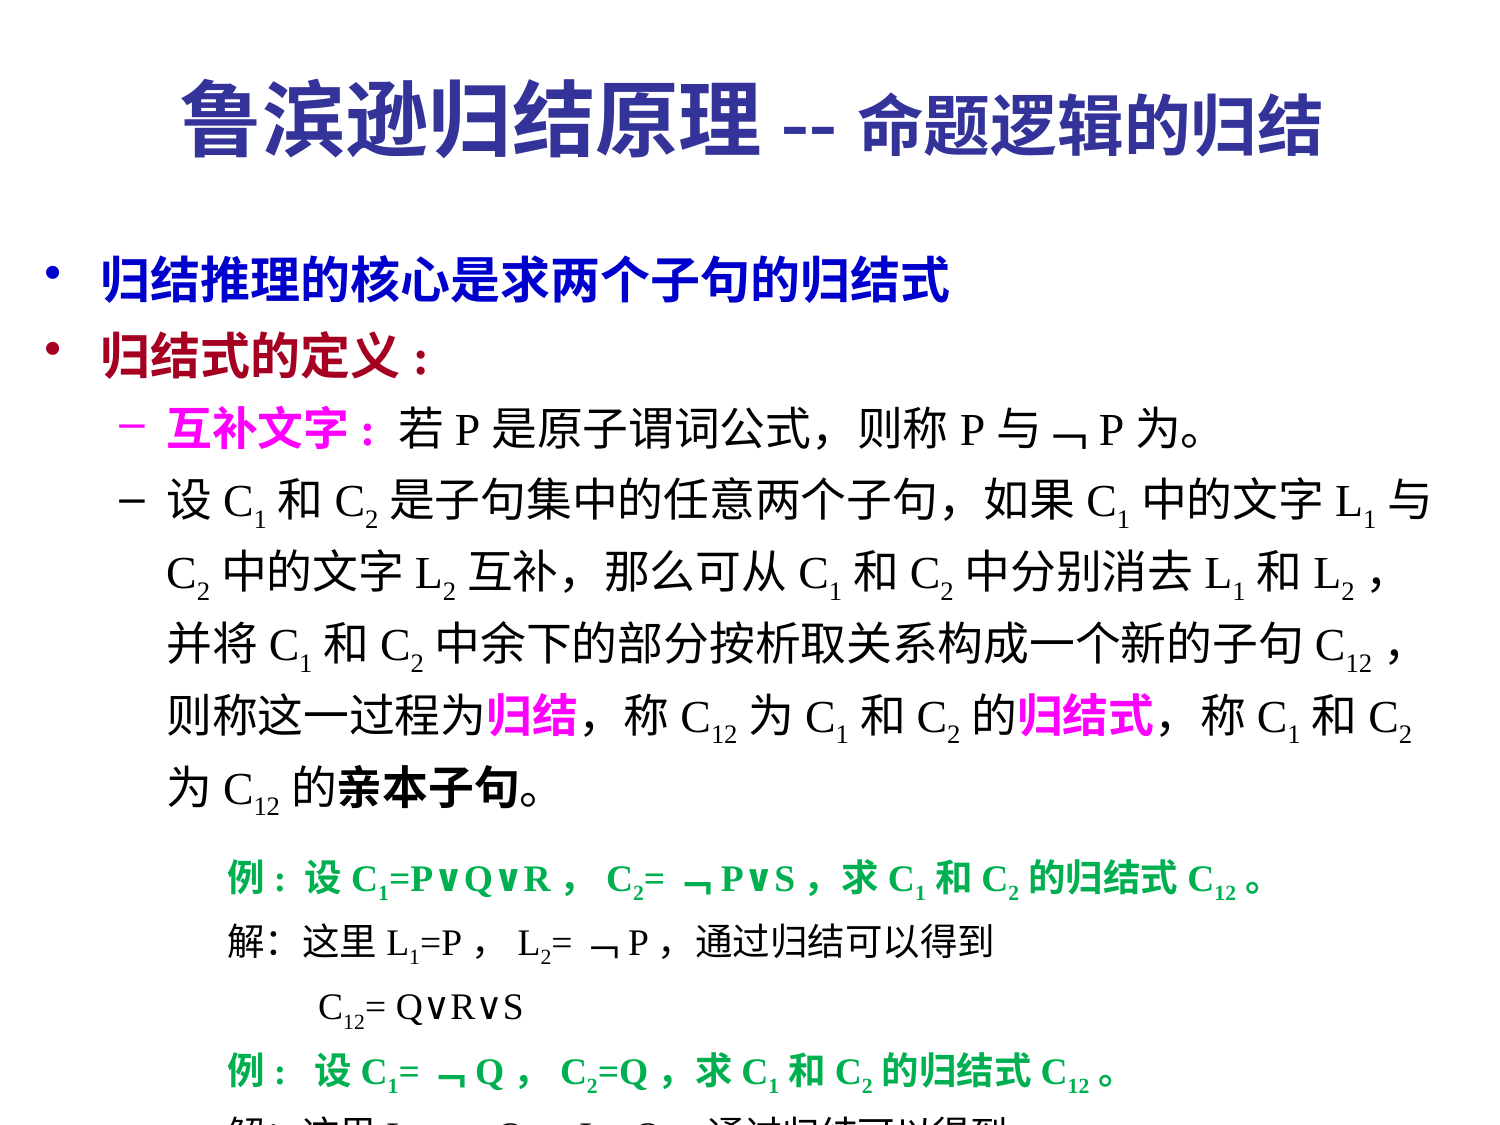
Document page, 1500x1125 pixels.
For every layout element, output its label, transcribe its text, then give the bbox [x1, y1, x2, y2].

title 鲁滨逊归结原理--命题逻辑的归结 [76, 42, 1427, 192]
list 归结推理的核心是求两个子句的归结式 归结式的定义: 互补文字: 若P是原子谓词公式，则称P与﹁P为。 设C1和C2是子句集中的任意两个子句，如果C1中的文字L1与C2中的文字L2互补，那么可从C1和C2中分别消去L1和L2，并将C1和C2中余下的部分按析取关系构成一个新的子句C12，则称这一过程为归结，称C12为C1和C2的归结式，称C1和C2为C12的亲本子句。 例: 设C1=P∨Q∨R，C2=﹁P∨S，求C1和C2的归结式C12。 解：这里L1=P，L2=﹁P，通过归结可以得到 C12= Q∨R∨S 例: 设C1=﹁Q，C2=Q，求C1和C2的归结式C12。 解：这里L1=﹁Q，L2=Q，通过归结可以得到 C12= NIL [29, 231, 1471, 740]
